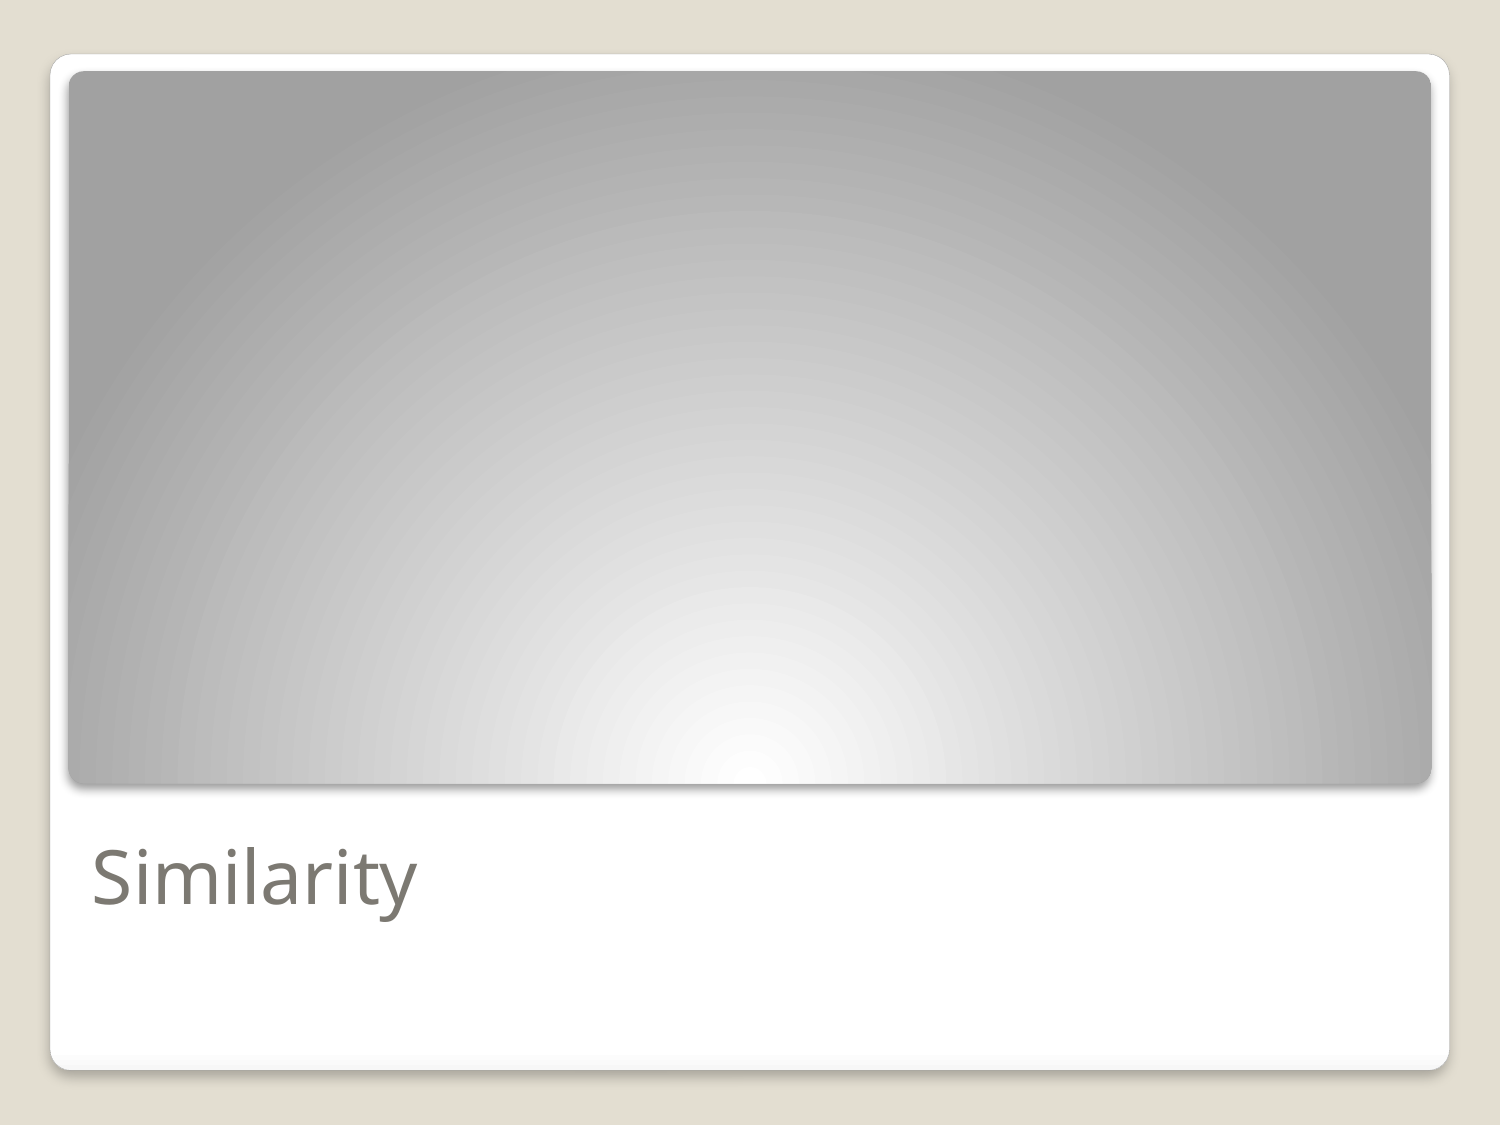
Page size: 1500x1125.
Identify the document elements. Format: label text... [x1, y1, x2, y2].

title Similarity [76, 808, 1420, 920]
